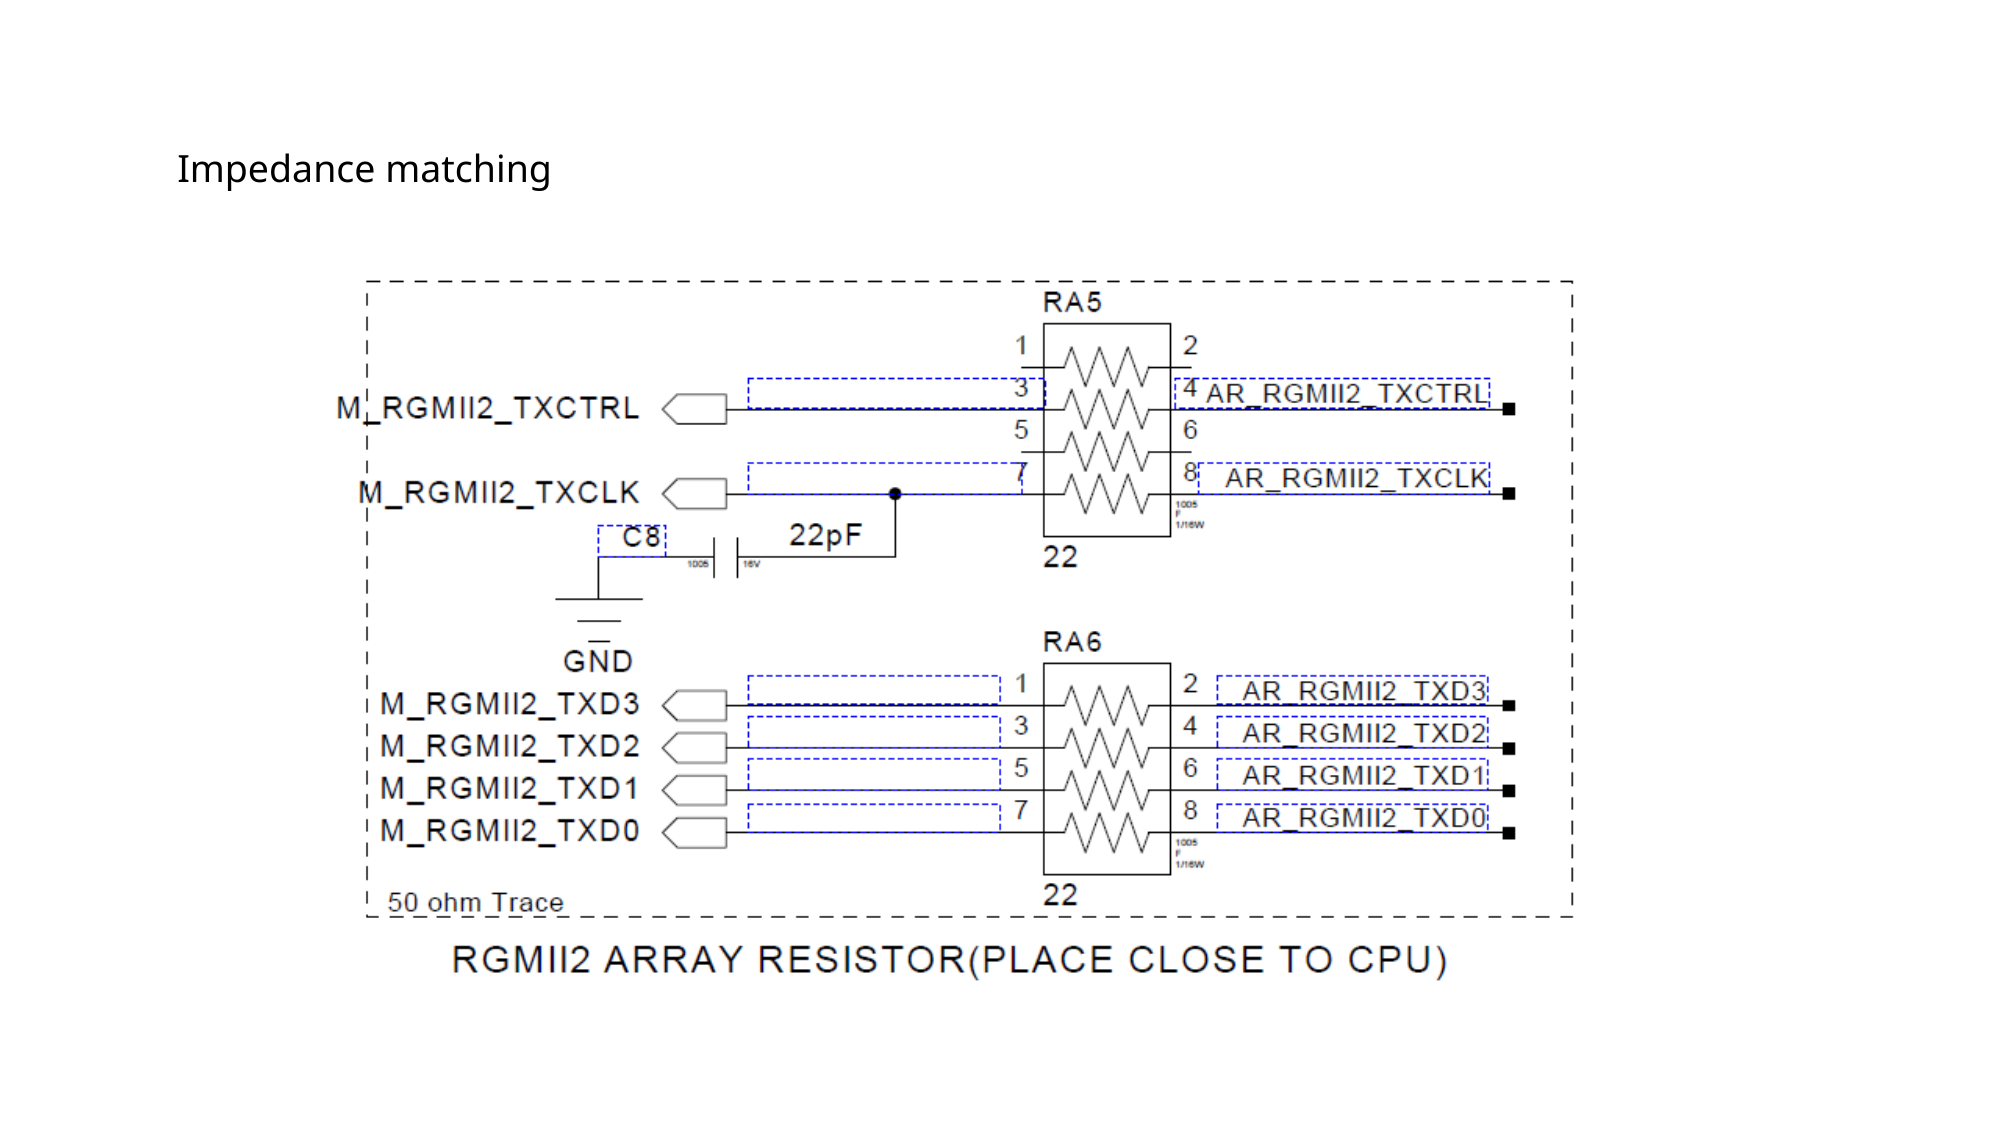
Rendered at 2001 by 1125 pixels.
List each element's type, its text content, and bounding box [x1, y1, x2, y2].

picture [329, 270, 1603, 990]
text_box Impedance matching [162, 137, 567, 198]
